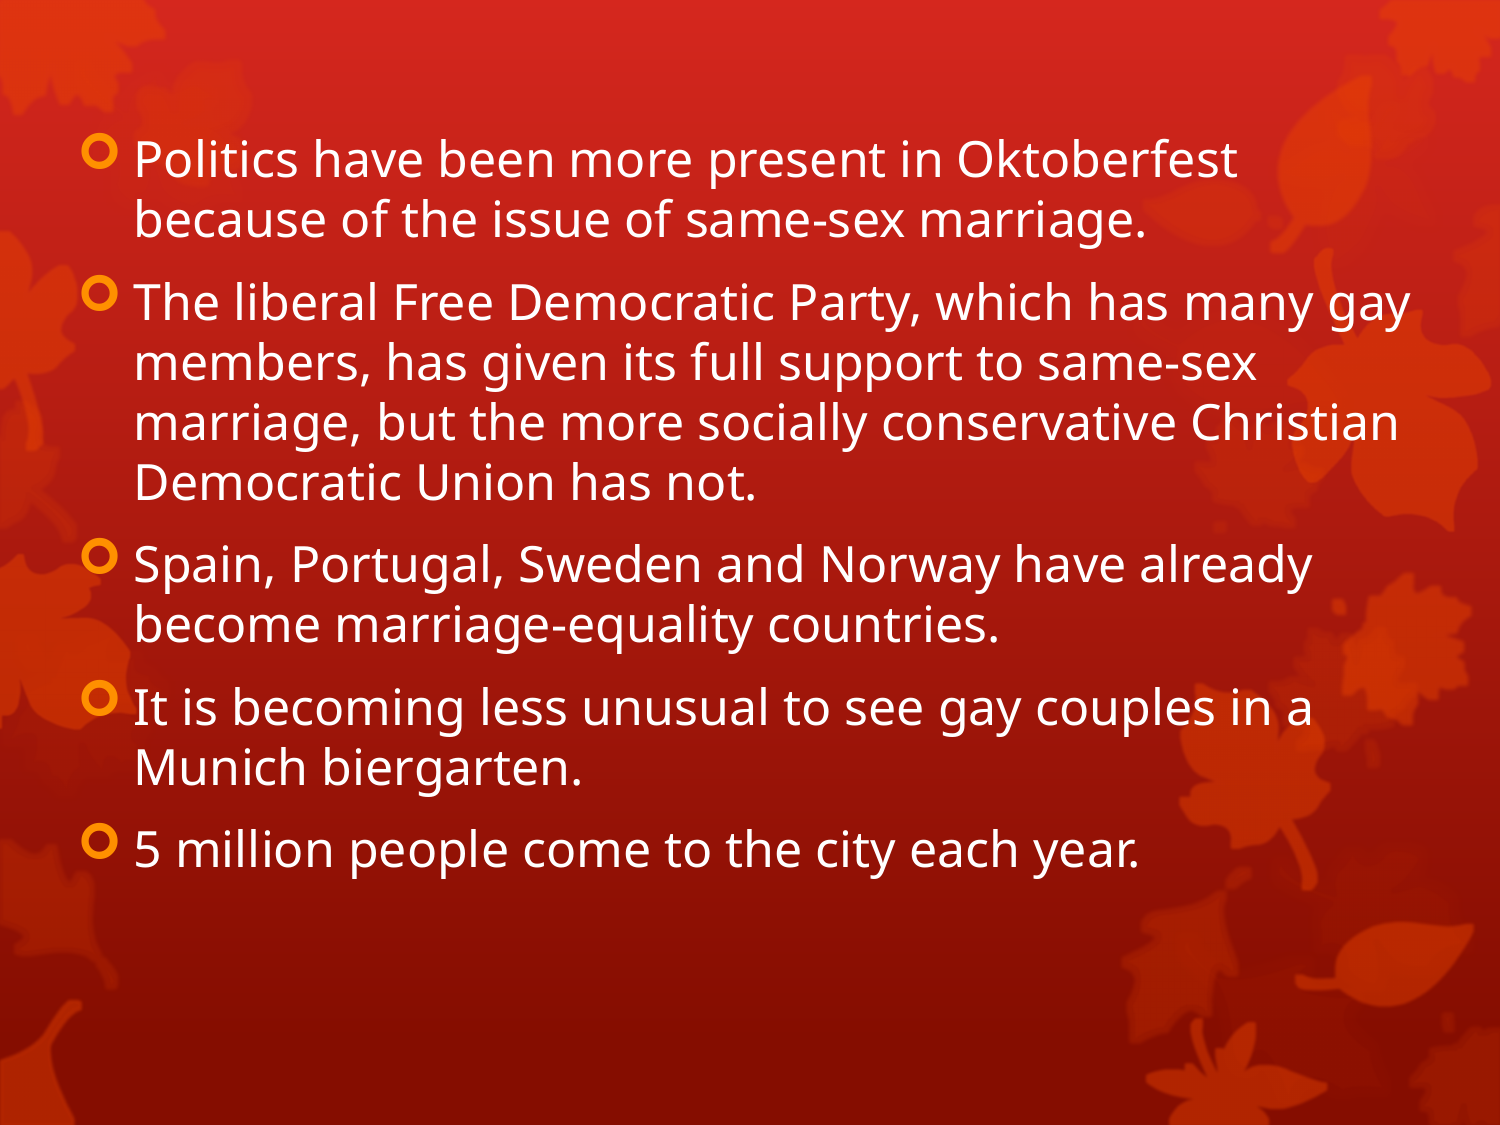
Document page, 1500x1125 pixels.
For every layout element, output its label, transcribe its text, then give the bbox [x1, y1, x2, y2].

list Politics have been more present in Oktoberfest because of the issue of same-sex marriage. The liberal Free Democratic Party, which has many gay members, has given its full support to same-sex marriage, but the more socially conservative Christian Democratic Union has not. Spain, Portugal, Sweden and Norway have already become marriage-equality countries. It is becoming less unusual to see gay couples in a Munich biergarten. 5 million people come to the city each year. [62, 62, 1438, 1025]
